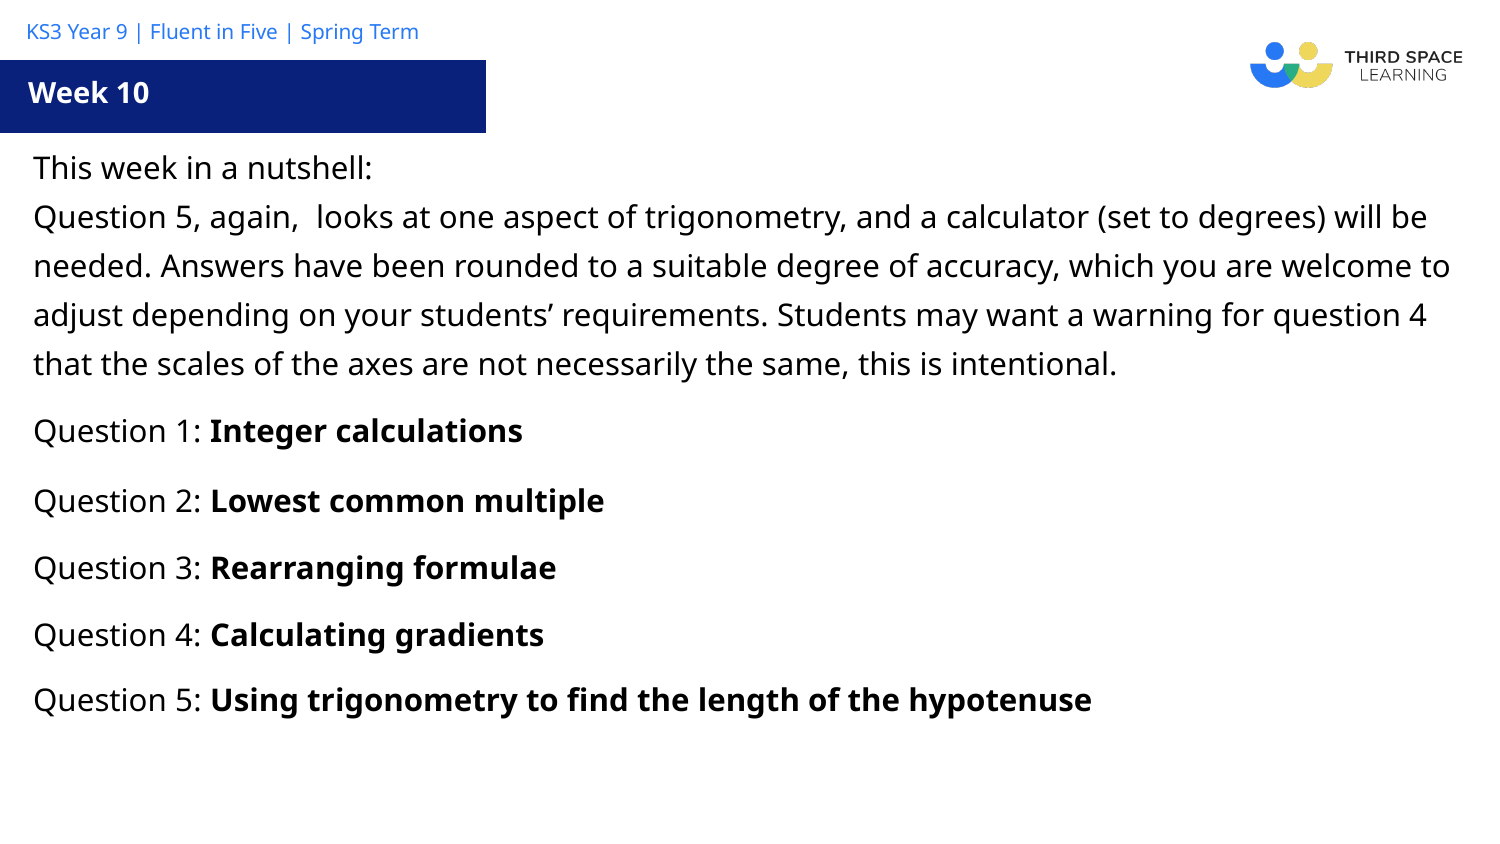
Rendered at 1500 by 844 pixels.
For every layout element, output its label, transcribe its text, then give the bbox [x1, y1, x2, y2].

table_cell Question 3: Rearranging formulae [29, 526, 1465, 591]
table_cell Question 2: Lowest common multiple [29, 456, 1465, 524]
table_cell Question 1: Integer calculations [29, 389, 1465, 454]
text_box Week 10 [13, 59, 383, 125]
picture [1250, 33, 1465, 99]
table_cell Question 5: Using trigonometry to find the length of the hypotenuse [29, 660, 1465, 723]
table_cell Question 4: Calculating gradients [29, 593, 1465, 658]
table_header This week in a nutshell: Question 5, again, looks at one aspect of trigonometry, and a calculator (set to degrees) will be needed. Answers have been rounded to a suitable degree of accuracy, which you are welcome to adjust depending on your students’ requirements. Students may want a warning for question 4 that the scales of the axes are not necessarily the same, this is intentional. [29, 137, 1465, 387]
